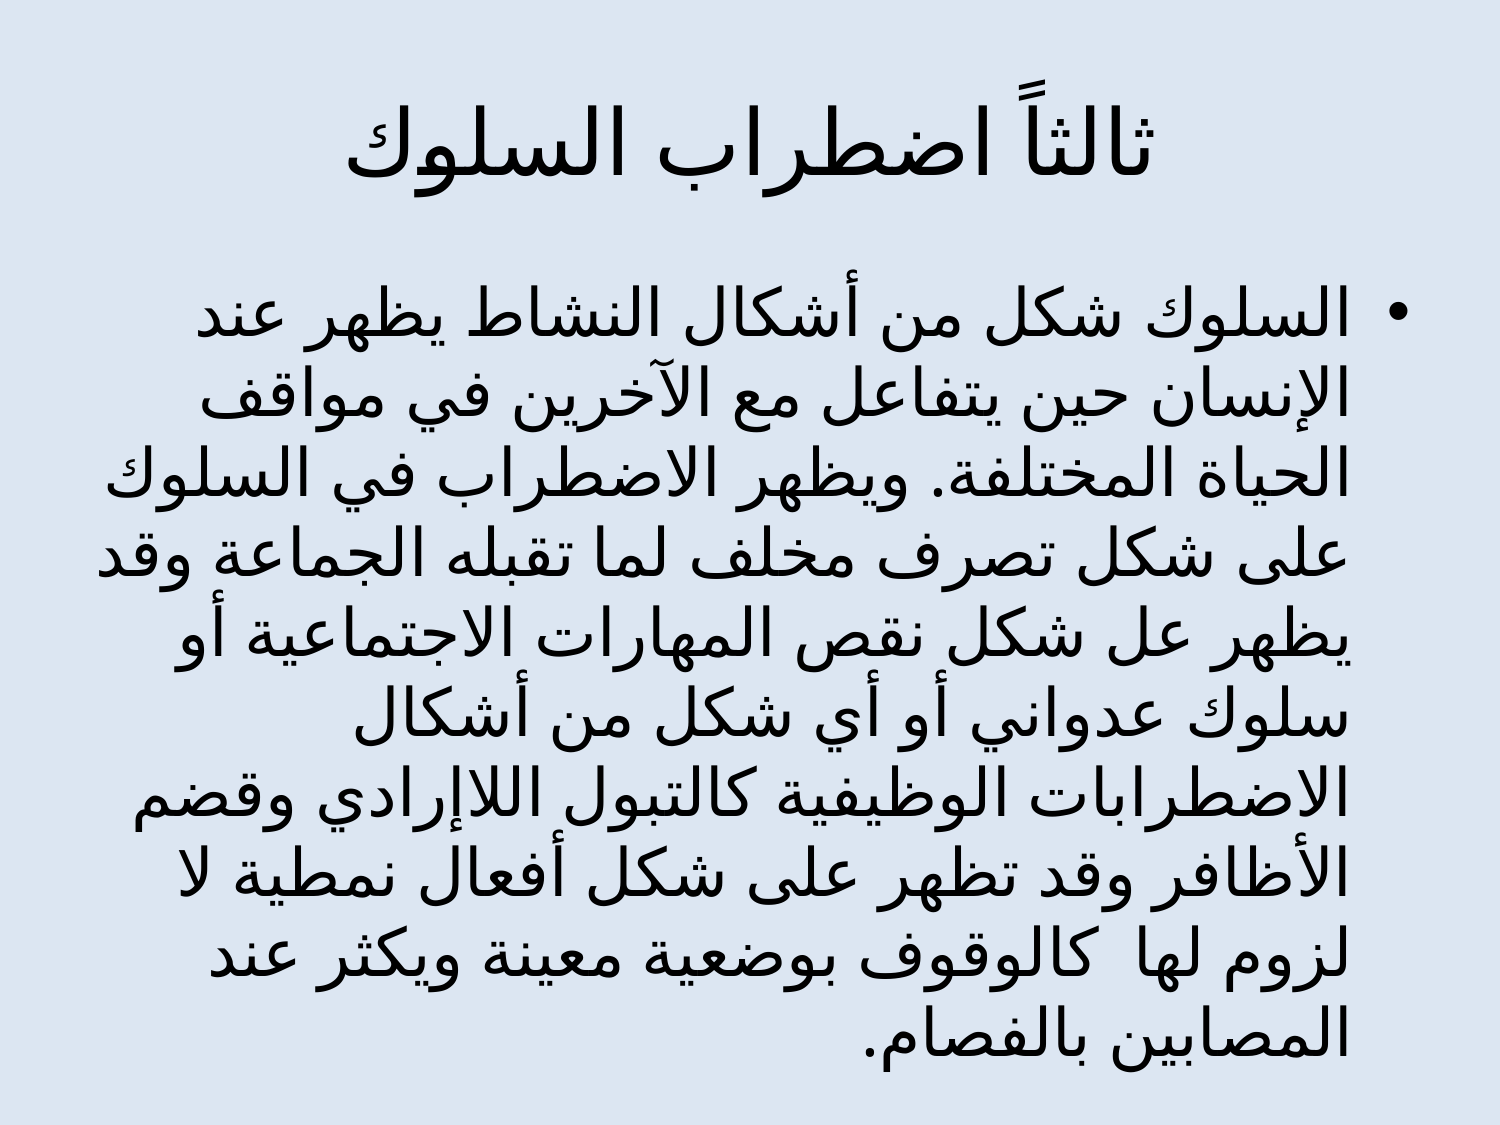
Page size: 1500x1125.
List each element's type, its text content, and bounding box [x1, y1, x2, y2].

title ثالثاً اضطراب السلوك [75, 45, 1425, 233]
list السلوك شكل من أشكال النشاط يظهر عند الإنسان حين يتفاعل مع الآخرين في مواقف الحياة المختلفة. ويظهر الاضطراب في السلوك على شكل تصرف مخلف لما تقبله الجماعة وقد يظهر عل شكل نقص المهارات الاجتماعية أو سلوك عدواني أو أي شكل من أشكال الاضطرابات الوظيفية كالتبول اللاإرادي وقضم الأظافر وقد تظهر على شكل أفعال نمطية لا لزوم لها كالوقوف بوضعية معينة ويكثر عند المصابين بالفصام. [75, 262, 1425, 1005]
